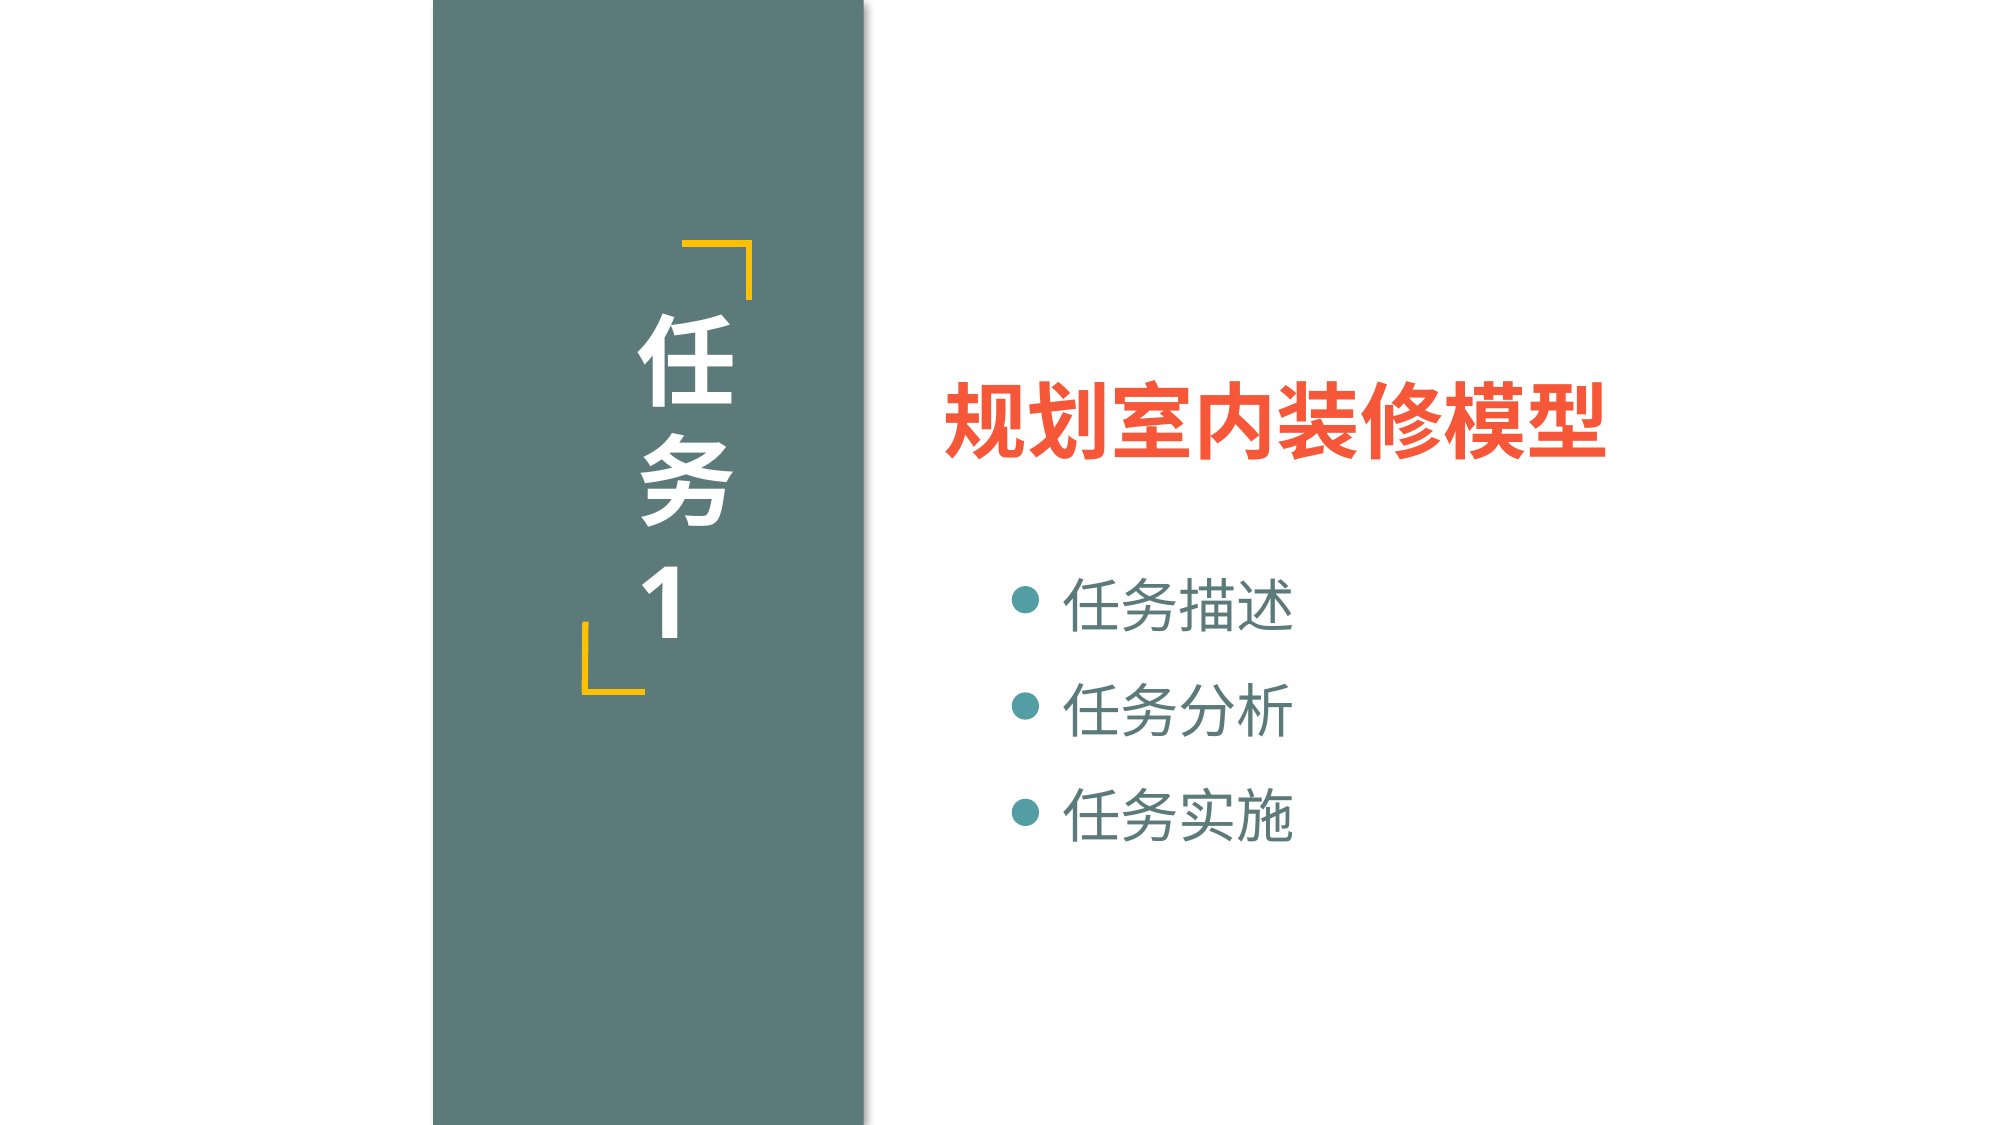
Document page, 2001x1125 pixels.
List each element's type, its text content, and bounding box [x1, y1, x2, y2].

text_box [581, 240, 752, 693]
text_box 规划室内装修模型 [929, 361, 1633, 477]
text_box [432, 0, 865, 1125]
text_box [1011, 527, 1778, 848]
